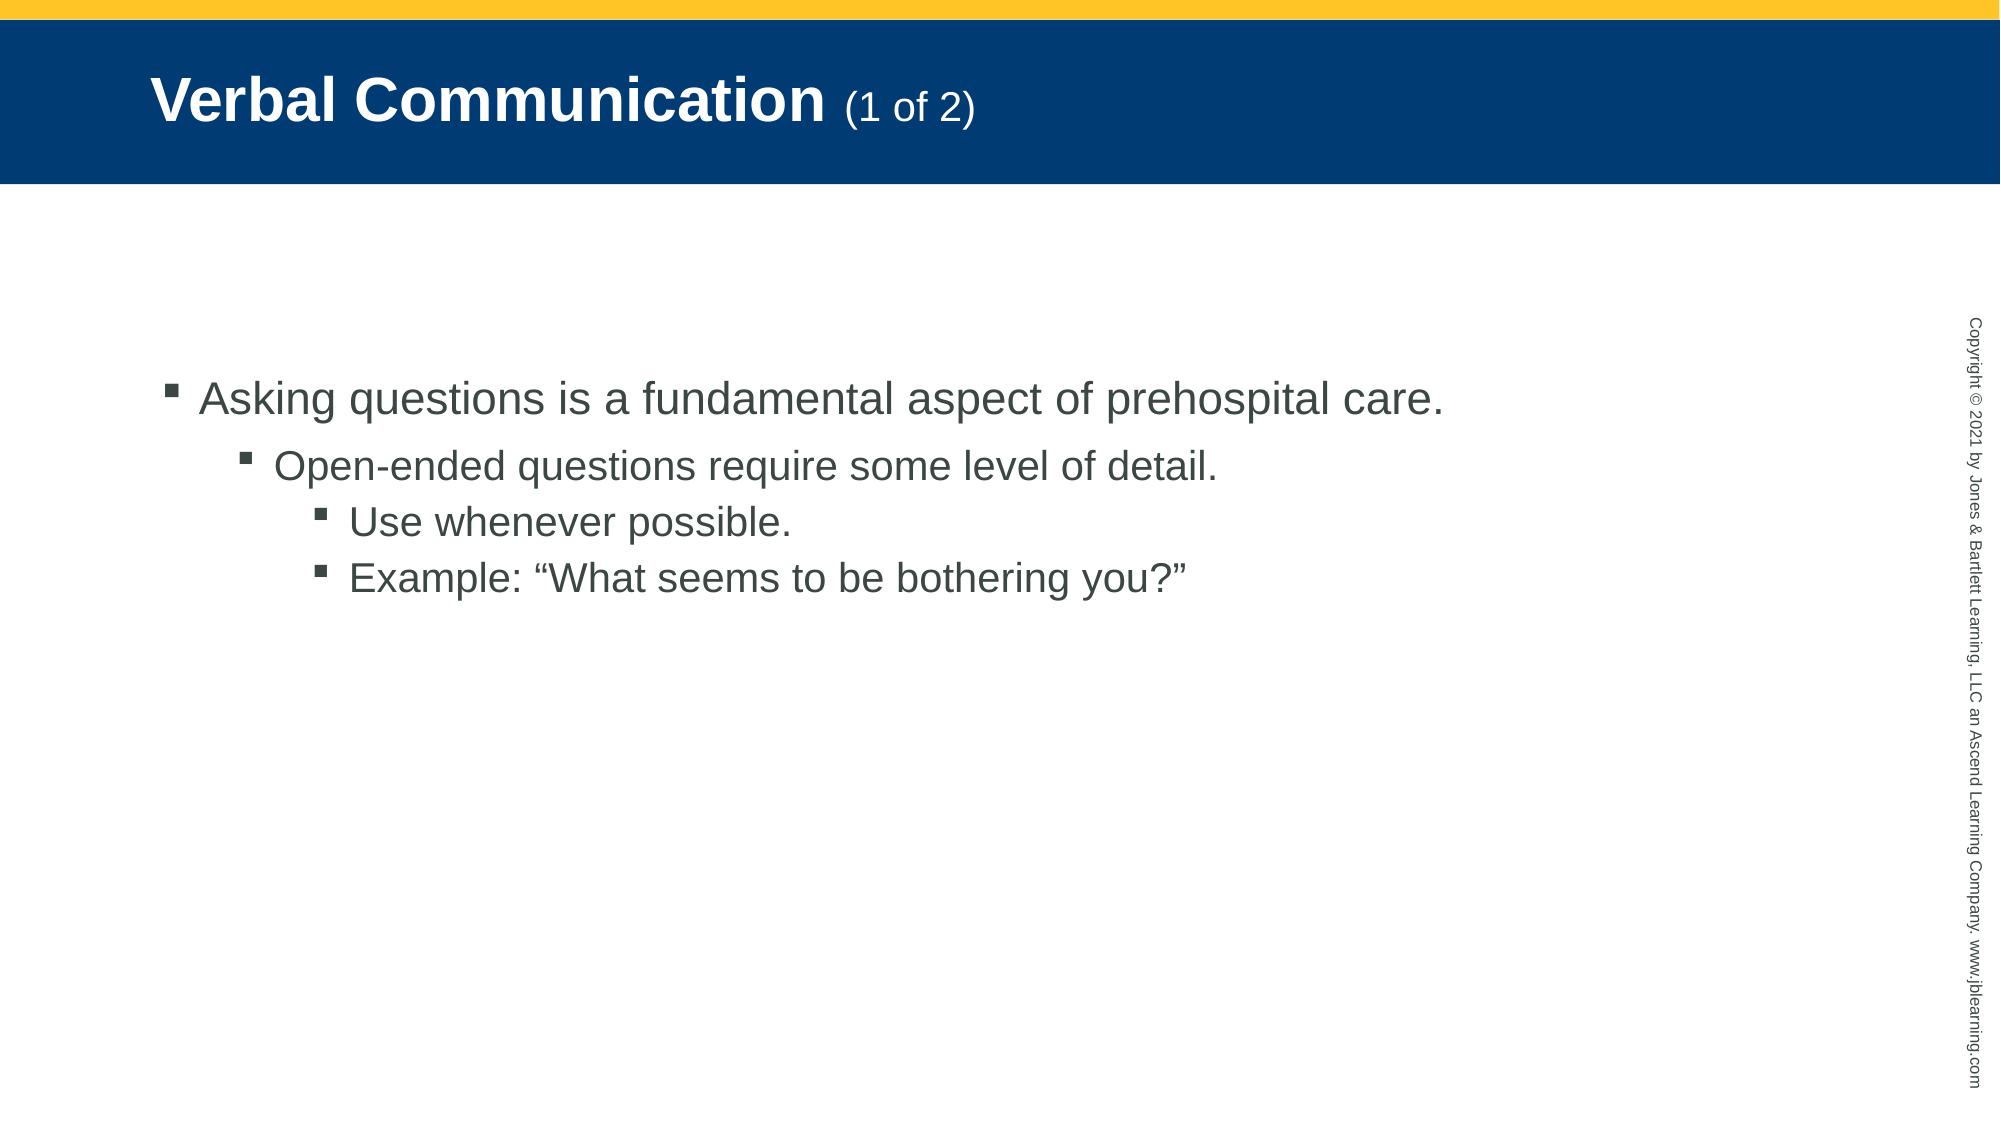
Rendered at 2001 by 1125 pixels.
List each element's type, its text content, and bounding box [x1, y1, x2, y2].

title Verbal Communication (1 of 2) [0, 19, 2000, 185]
list Asking questions is a fundamental aspect of prehospital care. Open-ended questions require some level of detail. Use whenever possible. Example: “What seems to be bothering you?” [146, 361, 1859, 1016]
